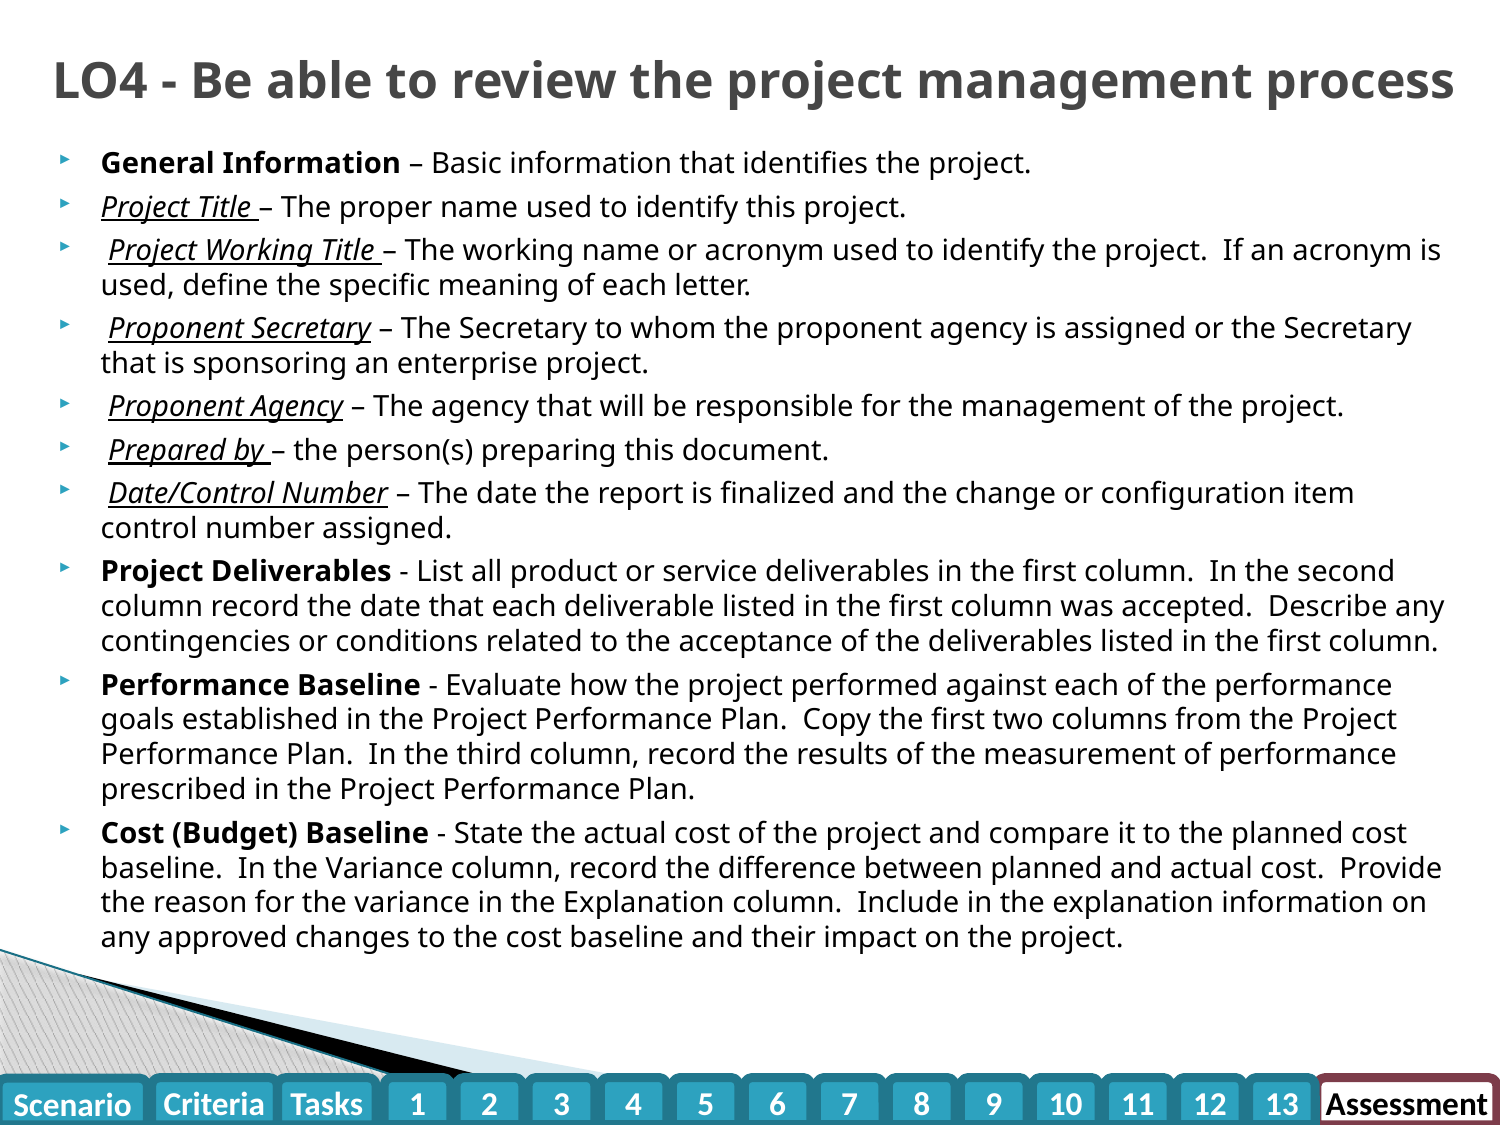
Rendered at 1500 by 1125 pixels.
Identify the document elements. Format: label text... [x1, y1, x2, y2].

title LO4 - Be able to review the project management process [37, 19, 1471, 138]
list General Information – Basic information that identifies the project. Project Title – The proper name used to identify this project. Project Working Title – The working name or acronym used to identify the project. If an acronym is used, define the specific meaning of each letter. Proponent Secretary – The Secretary to whom the proponent agency is assigned or the Secretary that is sponsoring an enterprise project. Proponent Agency – The agency that will be responsible for the management of the project. Prepared by – the person(s) preparing this document. Date/Control Number – The date the report is finalized and the change or configuration item control number assigned. Project Deliverables - List all product or service deliverables in the first column. In the second column record the date that each deliverable listed in the first column was accepted. Describe any contingencies or conditions related to the acceptance of the deliverables listed in the first column. Performance Baseline - Evaluate how the project performed against each of the performance goals established in the Project Performance Plan. Copy the first two columns from the Project Performance Plan. In the third column, record the results of the measurement of performance prescribed in the Project Performance Plan. Cost (Budget) Baseline - State the actual cost of the project and compare it to the planned cost baseline. In the Variance column, record the difference between planned and actual cost. Provide the reason for the variance in the Explanation column. Include in the explanation information on any approved changes to the cost baseline and their impact on the project. [41, 137, 1471, 1059]
